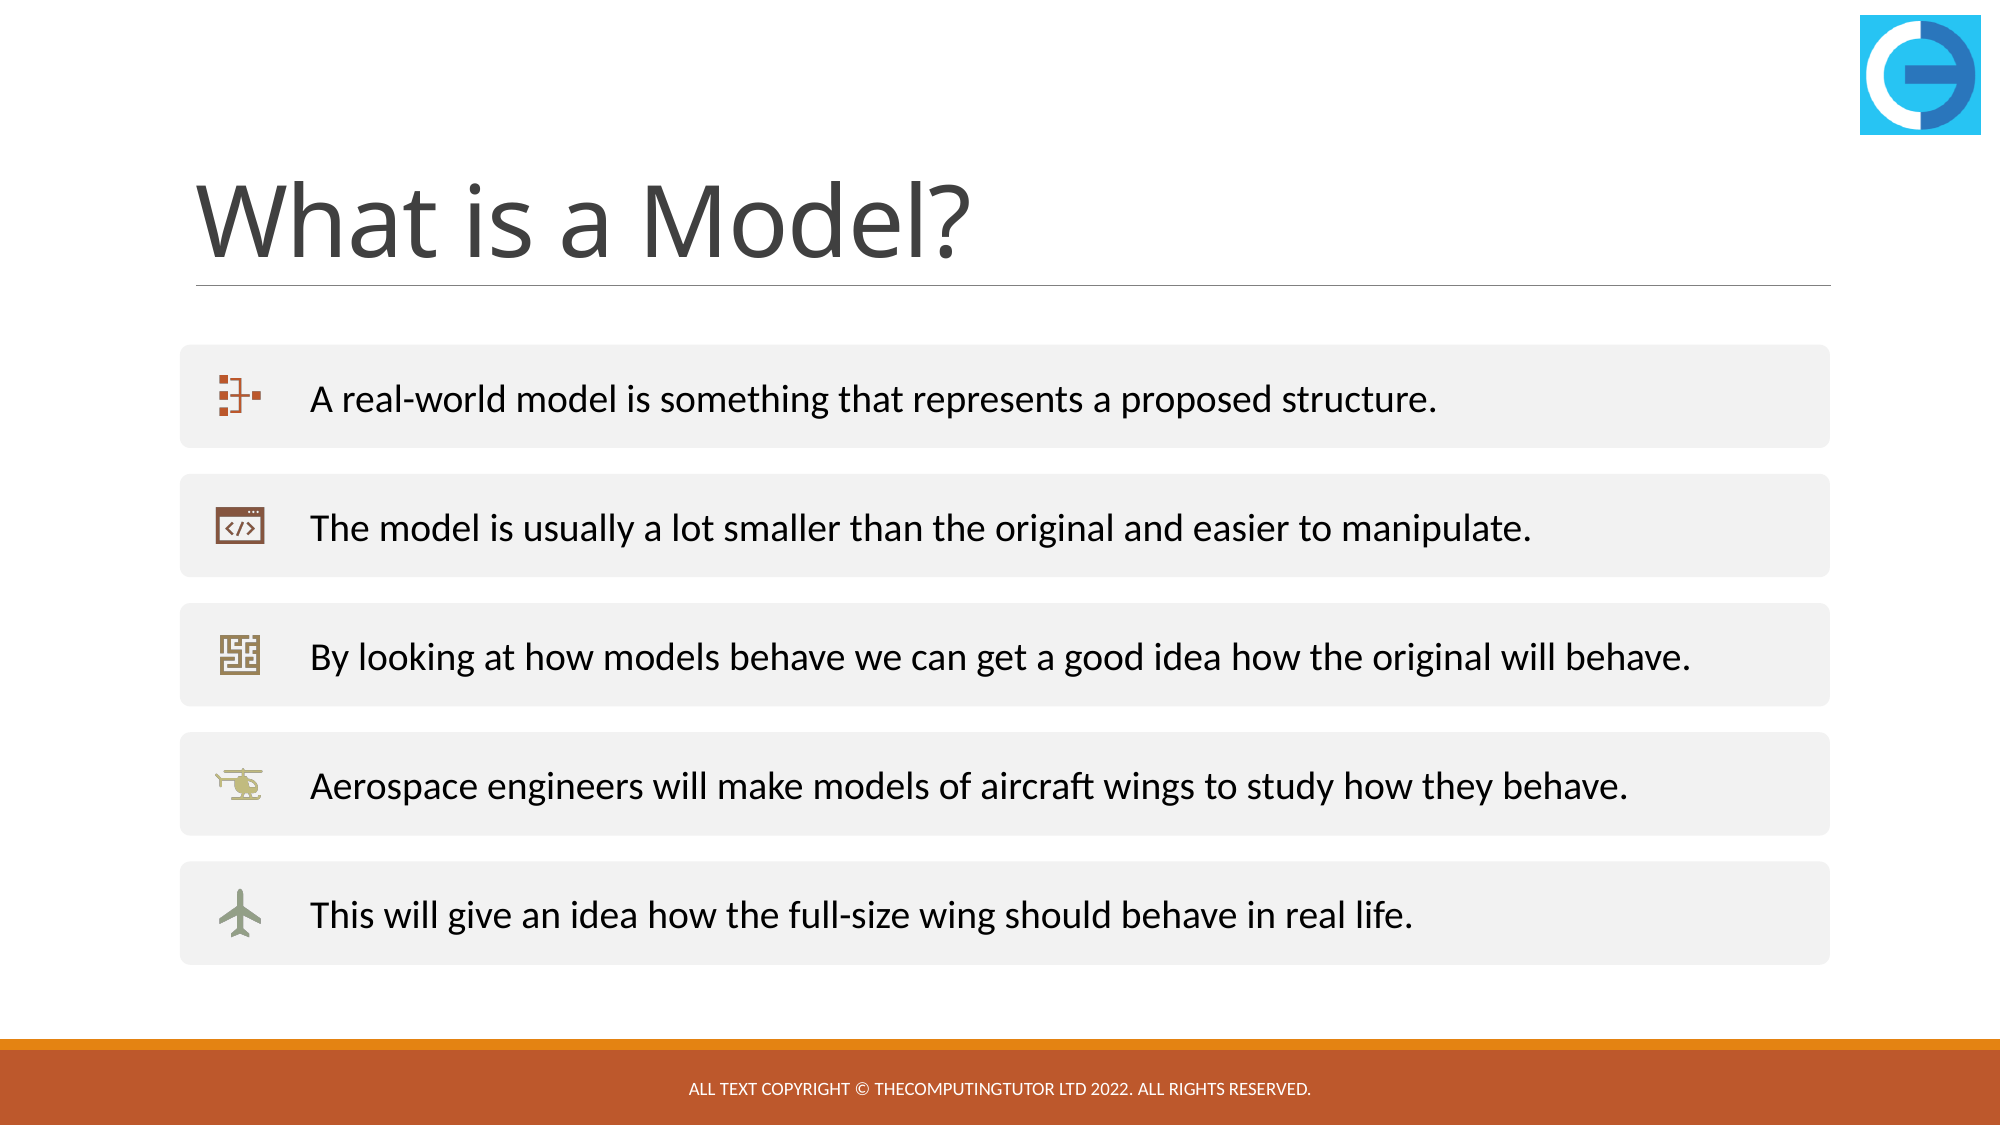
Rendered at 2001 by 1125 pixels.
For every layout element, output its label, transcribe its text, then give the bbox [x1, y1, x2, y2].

picture [1860, 15, 1981, 135]
footer All text copyright © TheComputingTutor Ltd 2022. All rights Reserved. [604, 1059, 1396, 1120]
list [179, 343, 1831, 966]
title What is a Model? [180, 47, 1830, 285]
